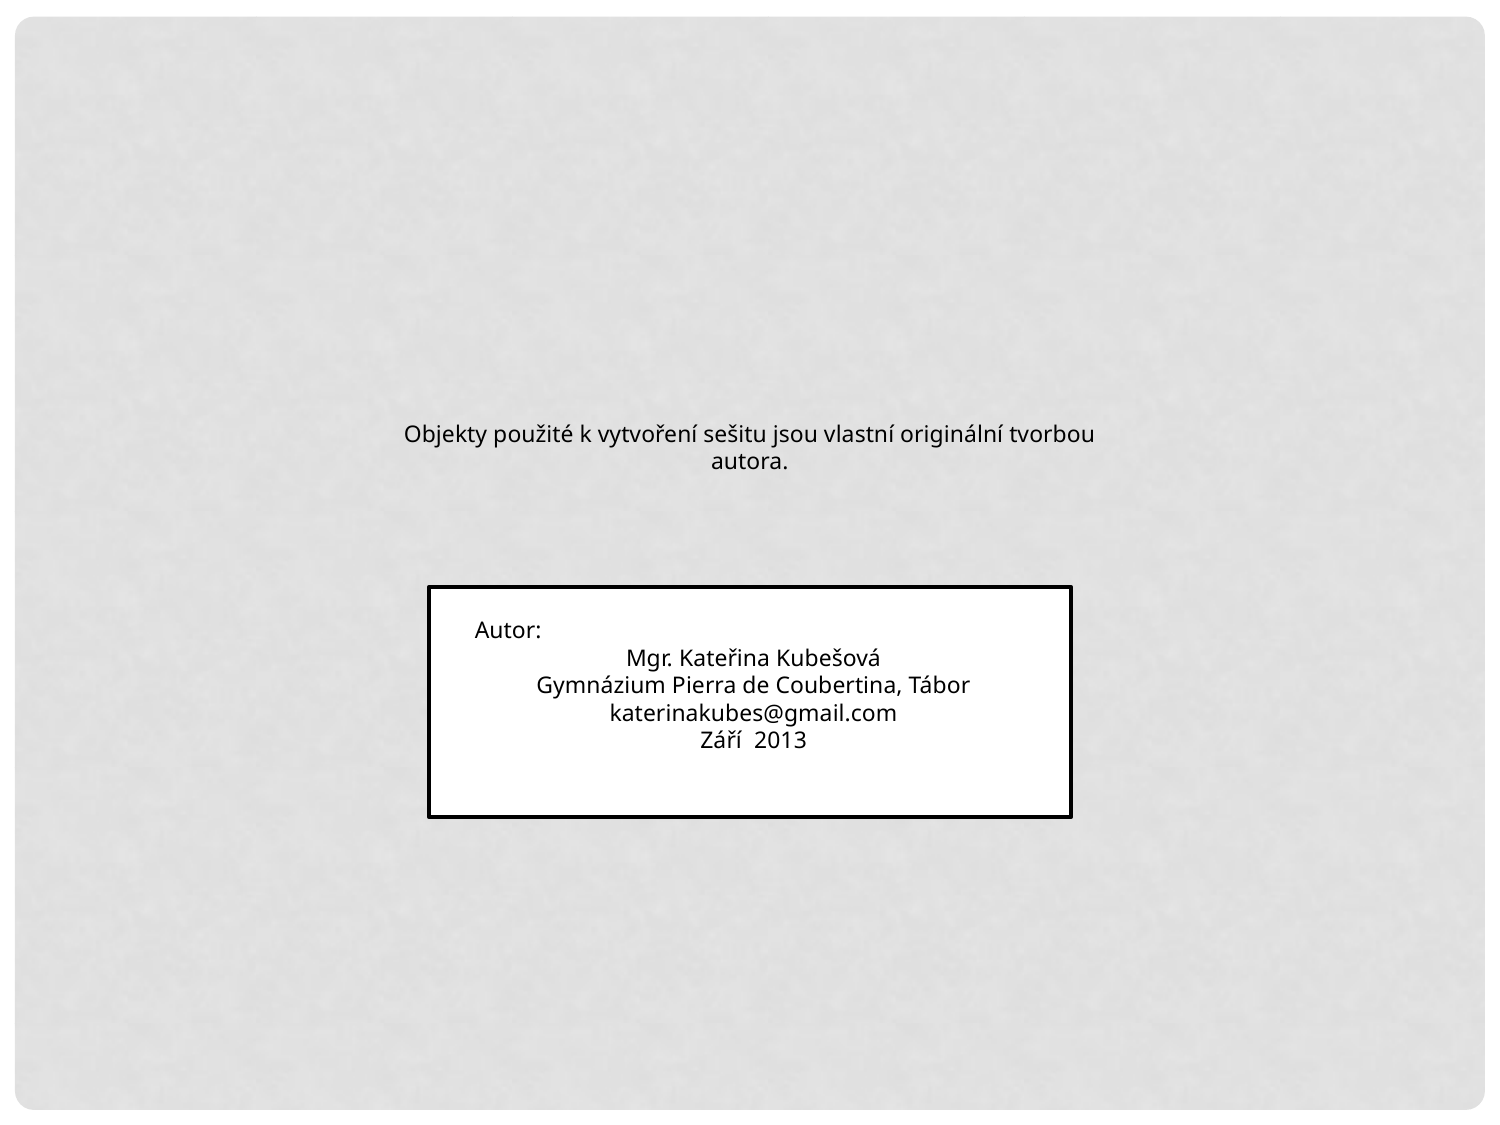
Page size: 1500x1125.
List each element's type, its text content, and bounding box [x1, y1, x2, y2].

text_box [427, 585, 1073, 819]
text_box Autor: Mgr. Kateřina Kubešová Gymnázium Pierra de Coubertina, Tábor katerinakubes@gmail.com Září 2013 [461, 609, 1047, 761]
text_box Objekty použité k vytvoření sešitu jsou vlastní originální tvorbou autora. [363, 412, 1137, 481]
